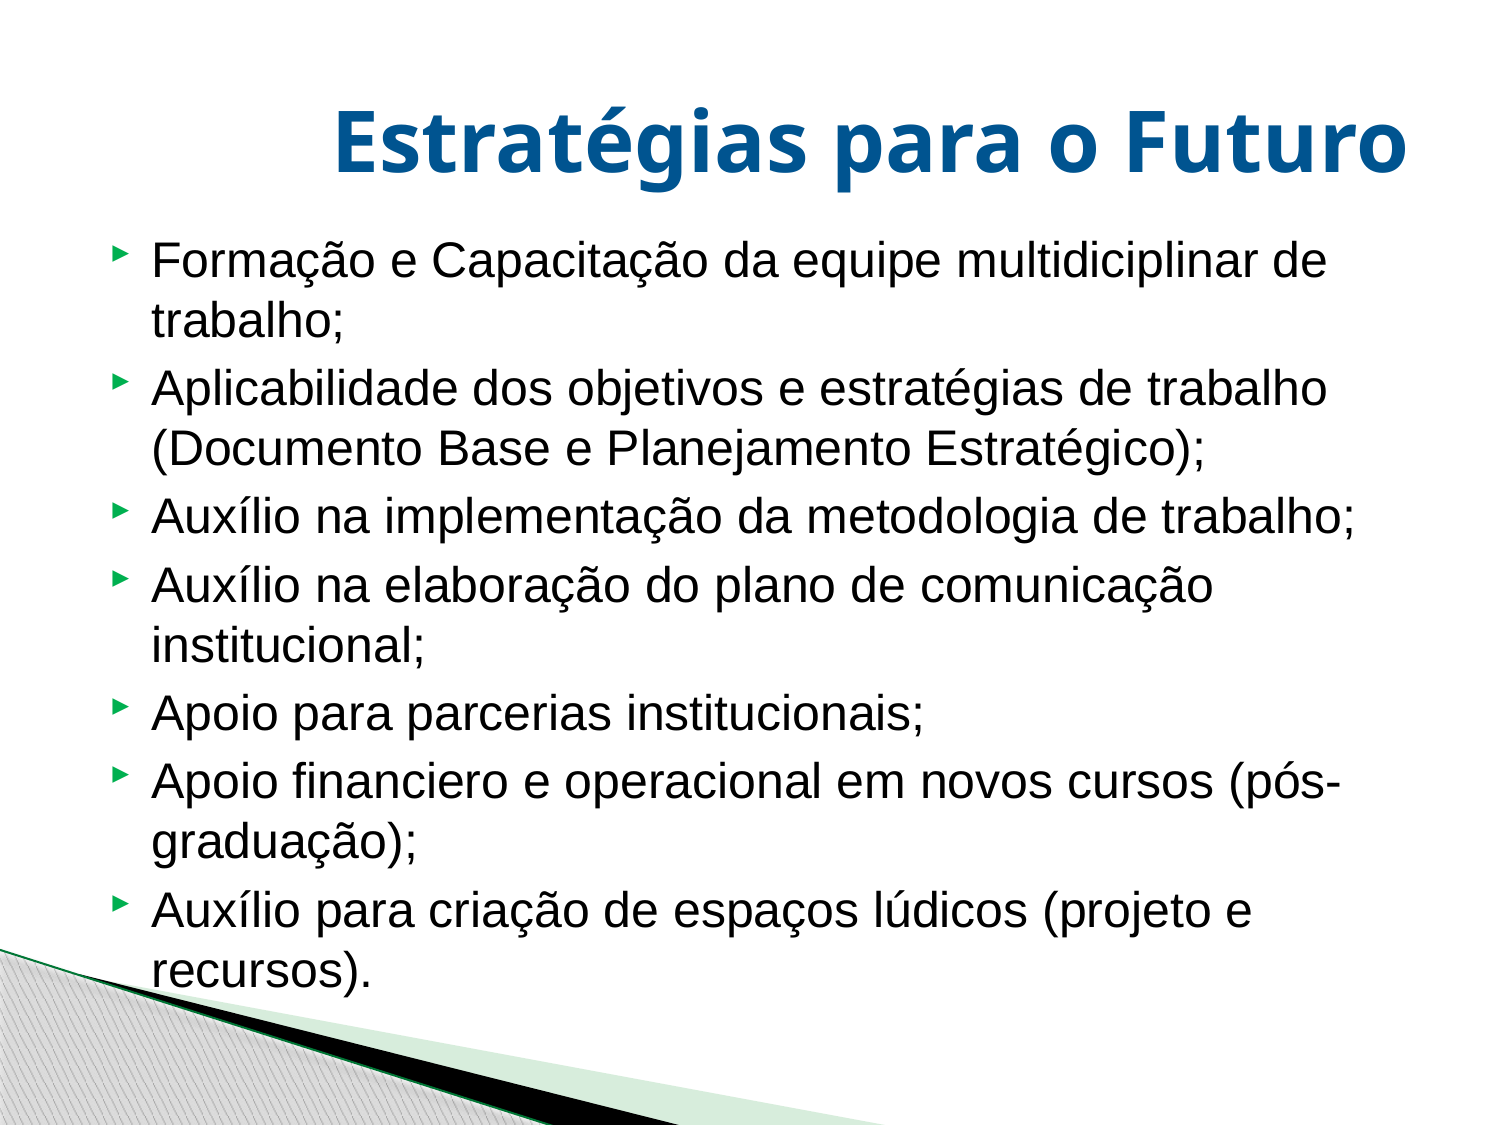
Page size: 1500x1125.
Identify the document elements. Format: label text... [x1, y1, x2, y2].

list Formação e Capacitação da equipe multidiciplinar de trabalho; Aplicabilidade dos objetivos e estratégias de trabalho (Documento Base e Planejamento Estratégico); Auxílio na implementação da metodologia de trabalho; Auxílio na elaboração do plano de comunicação institucional; Apoio para parcerias institucionais; Apoio financiero e operacional em novos cursos (pós-graduação); Auxílio para criação de espaços lúdicos (projeto e recursos). [76, 219, 1427, 1012]
title Estratégias para o Futuro [75, 45, 1425, 233]
